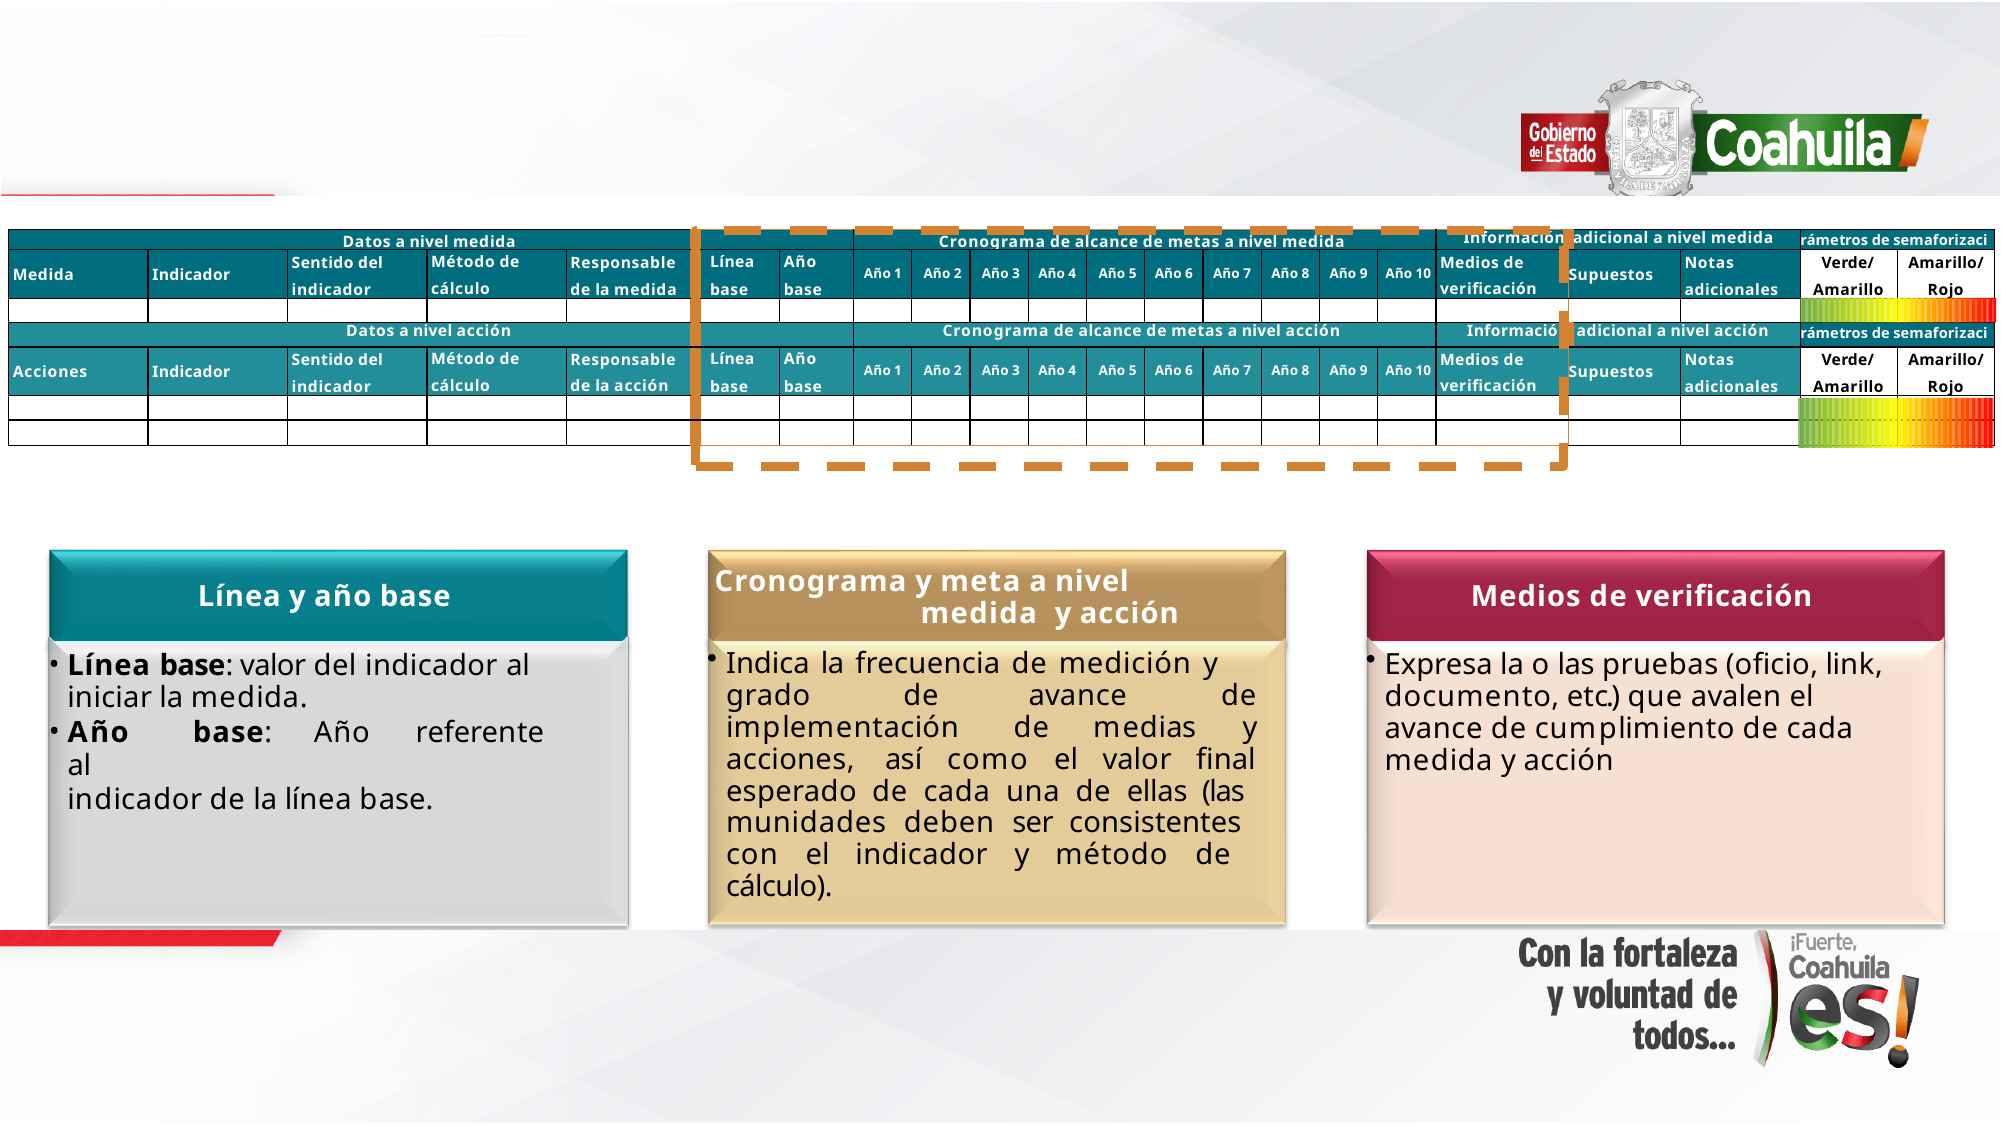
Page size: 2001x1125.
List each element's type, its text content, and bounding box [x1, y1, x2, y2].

table_cell Método de cálculo [428, 348, 566, 395]
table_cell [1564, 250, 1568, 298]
table_cell Método de cálculo [428, 250, 566, 298]
table_header Datos a nivel medida [9, 230, 690, 249]
table_cell Amarillo/ Rojo [1898, 250, 1994, 297]
table_cell [567, 396, 690, 419]
table_cell Verde/ Amarillo [1801, 348, 1897, 395]
table_cell [288, 299, 426, 322]
table_cell Indicador [149, 348, 287, 395]
table_cell [149, 396, 287, 419]
table_cell [567, 299, 690, 322]
table_cell rámetros de semaforizaci [1801, 323, 1994, 346]
table_cell [288, 396, 426, 419]
table_cell Notas adicionales [1681, 250, 1800, 298]
table_cell [428, 299, 566, 322]
table_cell [9, 421, 147, 445]
table_cell [567, 421, 690, 445]
table_cell Indicador [149, 250, 287, 298]
table_cell Datos a nivel acción [9, 323, 690, 346]
table_cell Notas adicionales [1681, 348, 1800, 395]
table_cell [9, 299, 147, 322]
table_cell Responsable de la acción [567, 348, 690, 395]
table_cell [1681, 396, 1800, 419]
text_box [1798, 397, 1994, 448]
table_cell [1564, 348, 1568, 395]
table_cell [1569, 299, 1680, 322]
table_cell Responsable de la medida [567, 250, 690, 298]
table_cell [1564, 299, 1568, 322]
table_cell Supuestos [1569, 348, 1680, 395]
table_cell Medida [9, 250, 147, 298]
table_cell [1569, 396, 1680, 419]
table_cell Verde/ Amarillo [1801, 250, 1897, 297]
table_cell Sentido del indicador [288, 348, 426, 395]
table_header adicional a nivel medida [1574, 230, 1800, 249]
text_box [1800, 297, 1997, 323]
picture [1, 2, 2000, 196]
table_cell [428, 421, 566, 445]
table_cell [1564, 421, 1568, 445]
table_cell [1564, 396, 1568, 419]
table_cell [428, 396, 566, 419]
text_box [695, 230, 1564, 467]
table_cell Supuestos [1569, 250, 1680, 298]
table_cell adicional a nivel acción [1574, 323, 1800, 346]
table_cell Acciones [9, 348, 147, 395]
table_cell [149, 299, 287, 322]
table_header rámetros de semaforizaci [1801, 230, 1994, 249]
table_cell [149, 421, 287, 445]
table_cell [1681, 421, 1798, 445]
table_cell [288, 421, 426, 445]
table_cell [1681, 299, 1800, 322]
table_cell Amarillo/ Rojo [1898, 348, 1994, 395]
table_cell [1569, 421, 1680, 445]
table_cell Sentido del indicador [288, 250, 426, 298]
picture [0, 546, 2000, 1123]
table_cell [9, 396, 147, 419]
